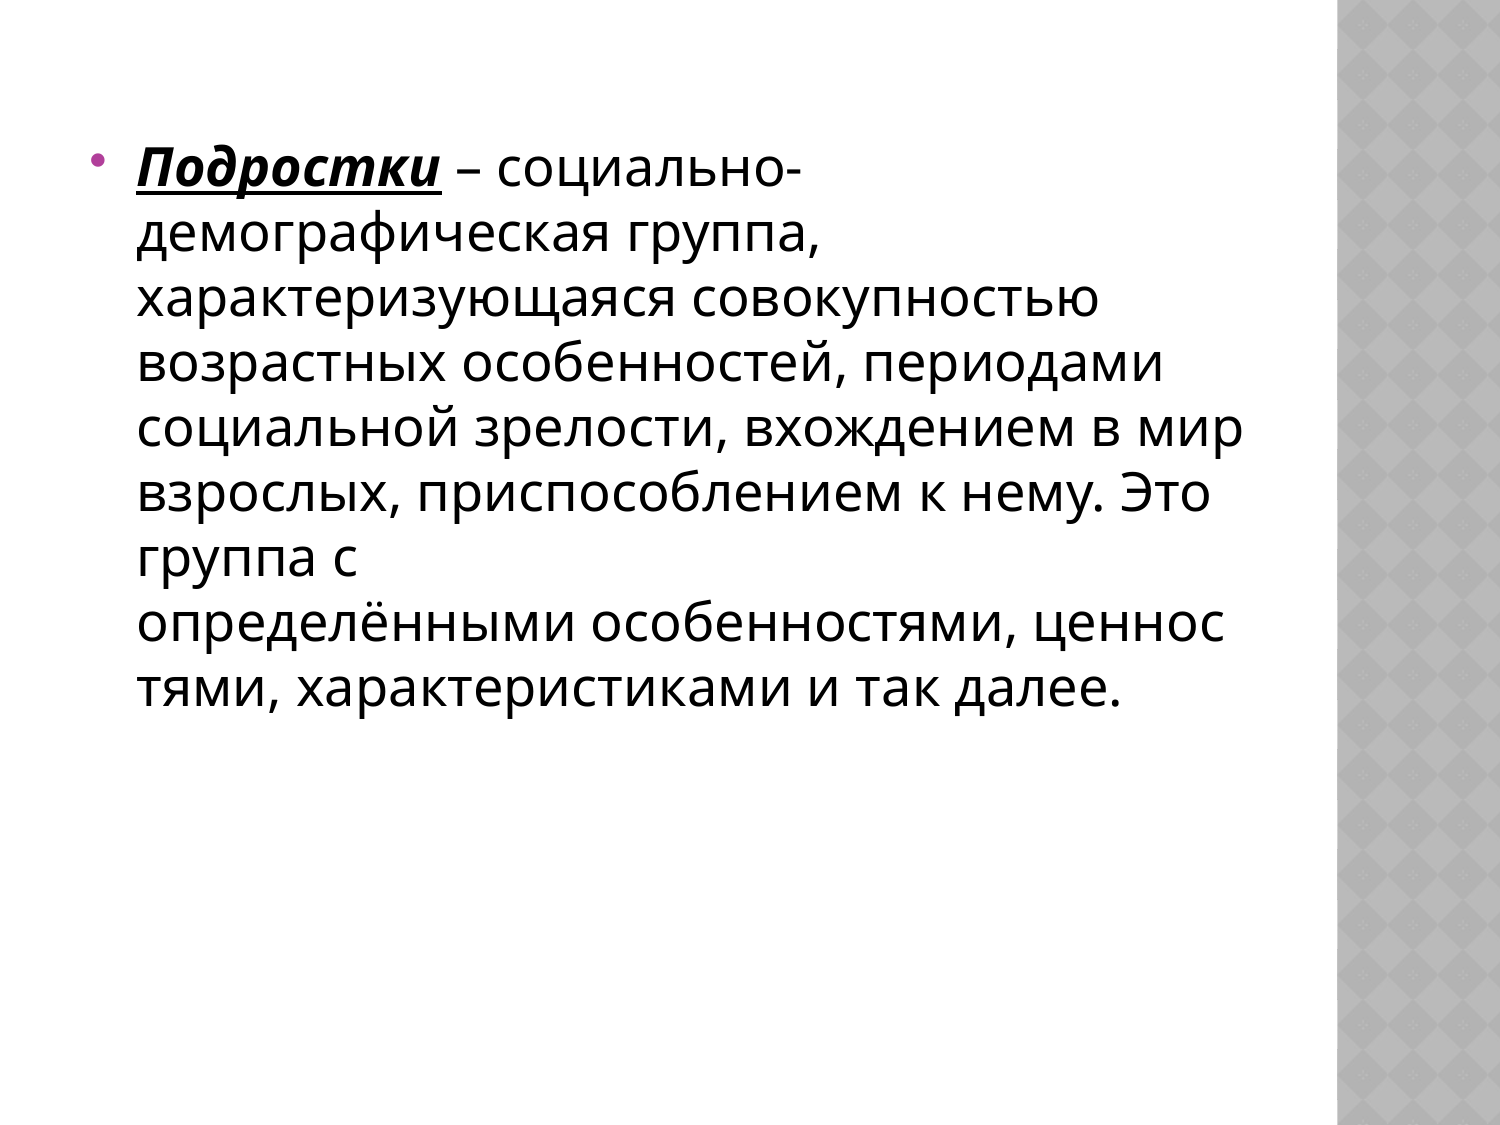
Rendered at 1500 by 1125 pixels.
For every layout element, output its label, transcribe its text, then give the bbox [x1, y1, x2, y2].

list Подростки – социально-демографическая группа, характеризующаяся совокупностью возрастных особенностей, периодами социальной зрелости, вхождением в мир взрослых, приспособлением к нему. Это группа с определёнными особенностями, ценностями, характеристиками и так далее. [76, 125, 1265, 1074]
